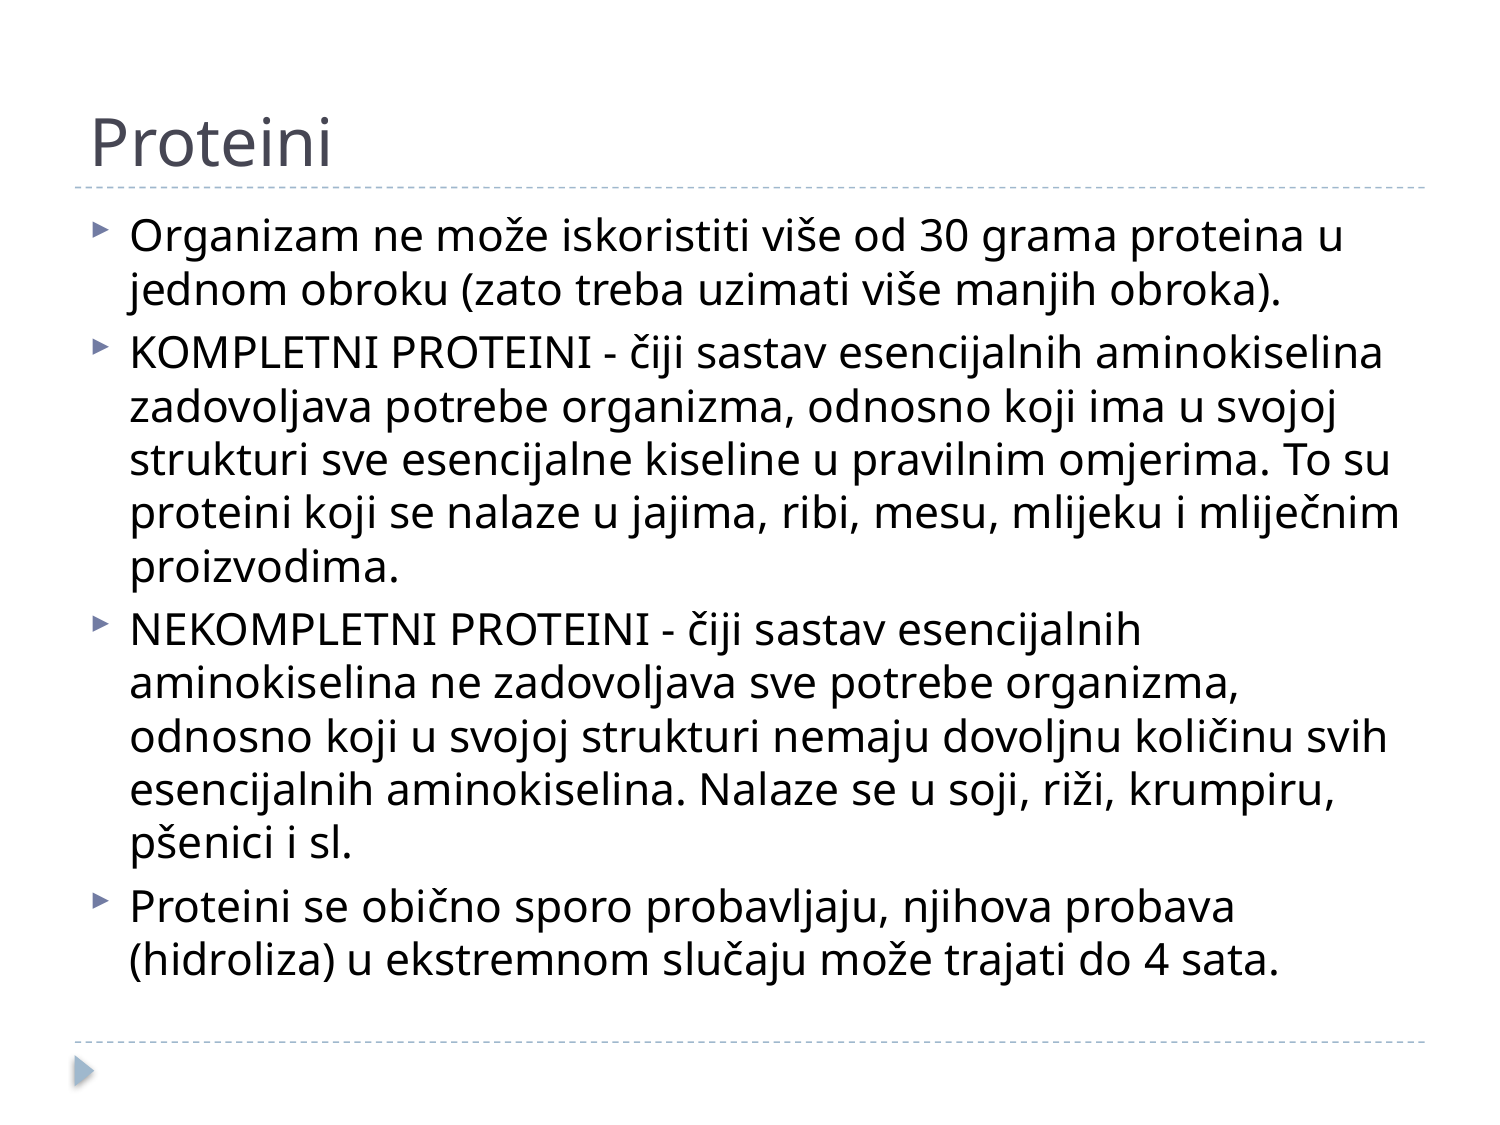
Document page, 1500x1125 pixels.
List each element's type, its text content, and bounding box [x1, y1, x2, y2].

list Organizam ne može iskoristiti više od 30 grama proteina u jednom obroku (zato treba uzimati više manjih obroka). KOMPLETNI PROTEINI - čiji sastav esencijalnih aminokiselina zadovoljava potrebe organizma, odnosno koji ima u svojoj strukturi sve esencijalne kiseline u pravilnim omjerima. To su proteini koji se nalaze u jajima, ribi, mesu, mlijeku i mliječnim proizvodima. NEKOMPLETNI PROTEINI - čiji sastav esencijalnih aminokiselina ne zadovoljava sve potrebe organizma, odnosno koji u svojoj strukturi nemaju dovoljnu količinu svih esencijalnih aminokiselina. Nalaze se u soji, riži, krumpiru, pšenici i sl. Proteini se obično sporo probavljaju, njihova probava (hidroliza) u ekstremnom slučaju može trajati do 4 sata. [75, 200, 1425, 1010]
title Proteini [75, 24, 1425, 188]
